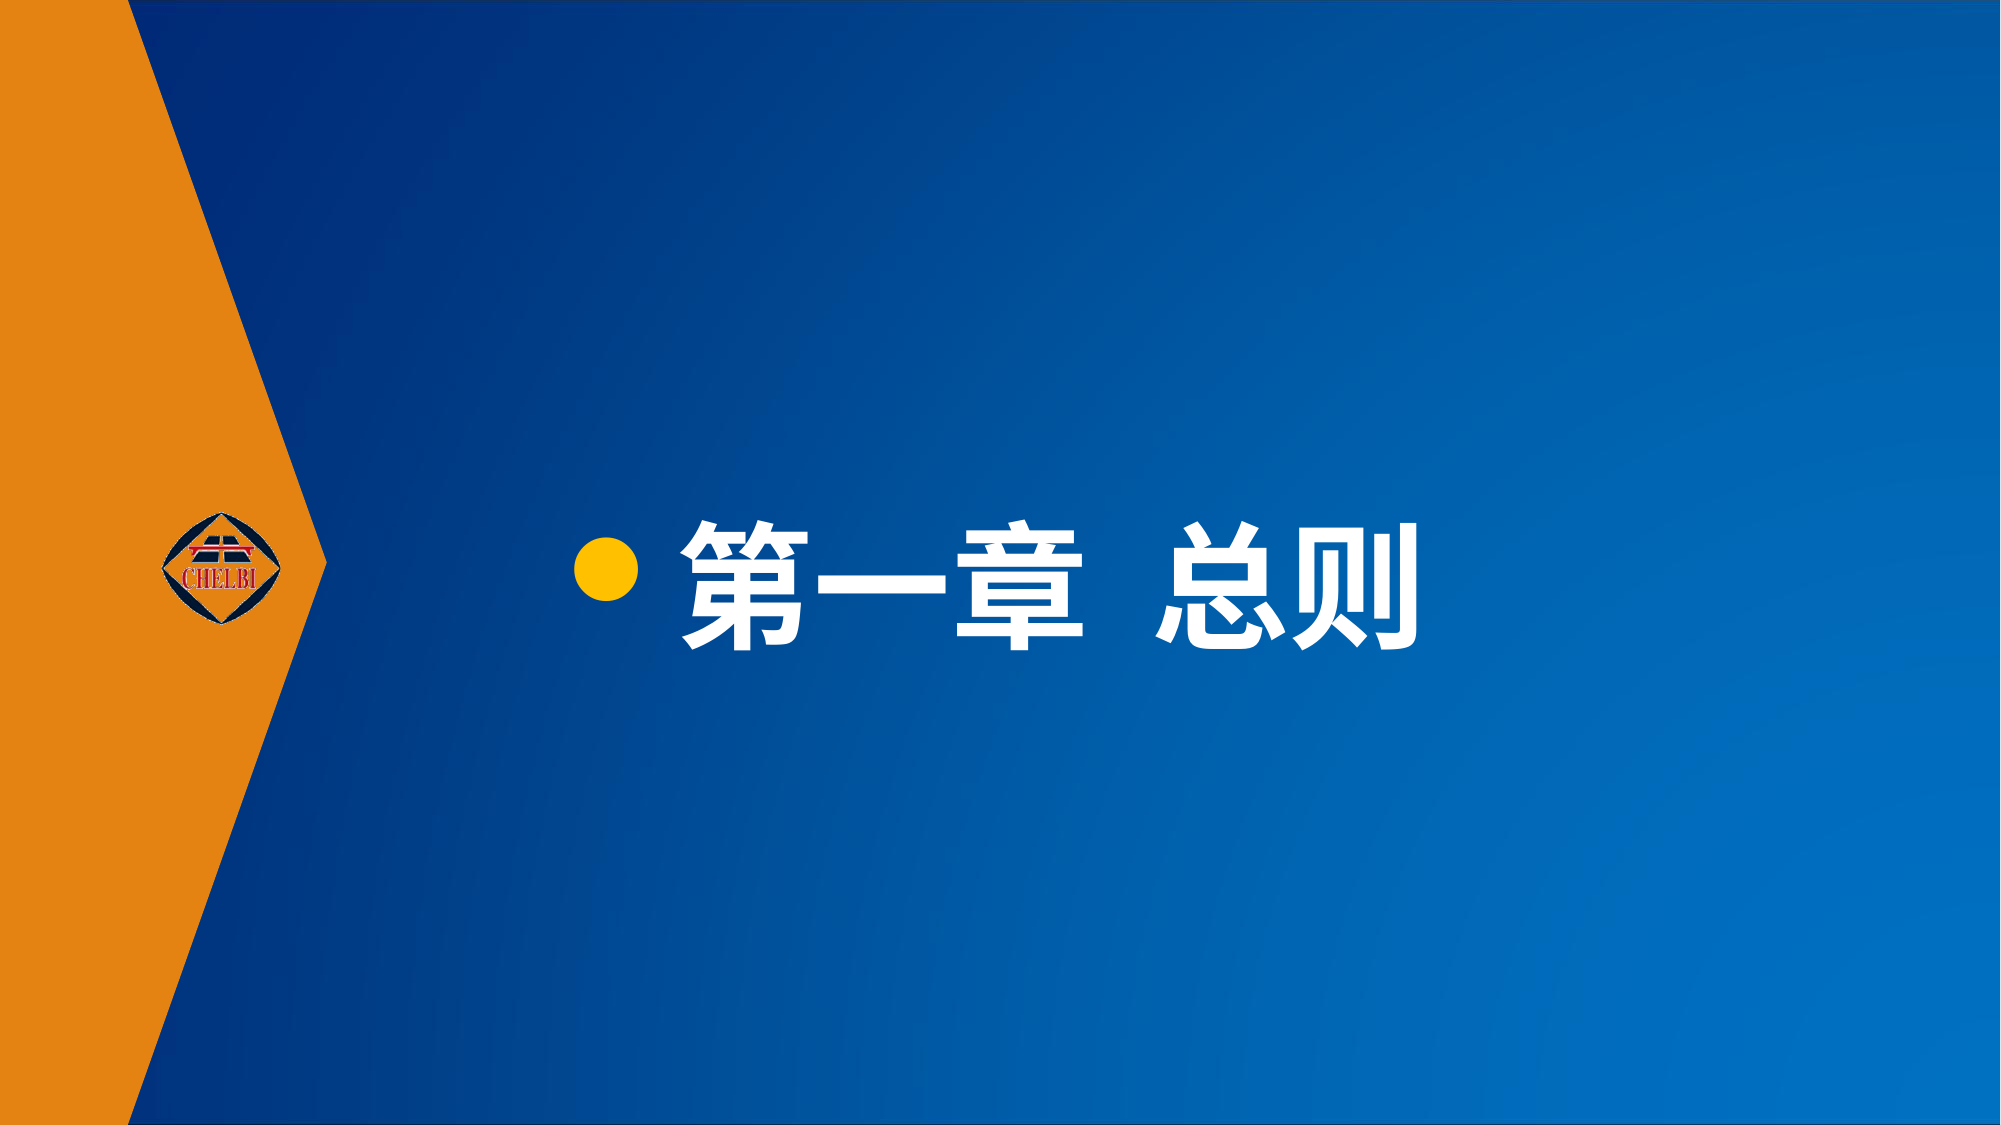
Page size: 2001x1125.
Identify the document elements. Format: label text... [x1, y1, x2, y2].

picture [129, 0, 2001, 1125]
picture [161, 509, 281, 628]
text_box 第一章 总则 [550, 444, 1638, 693]
